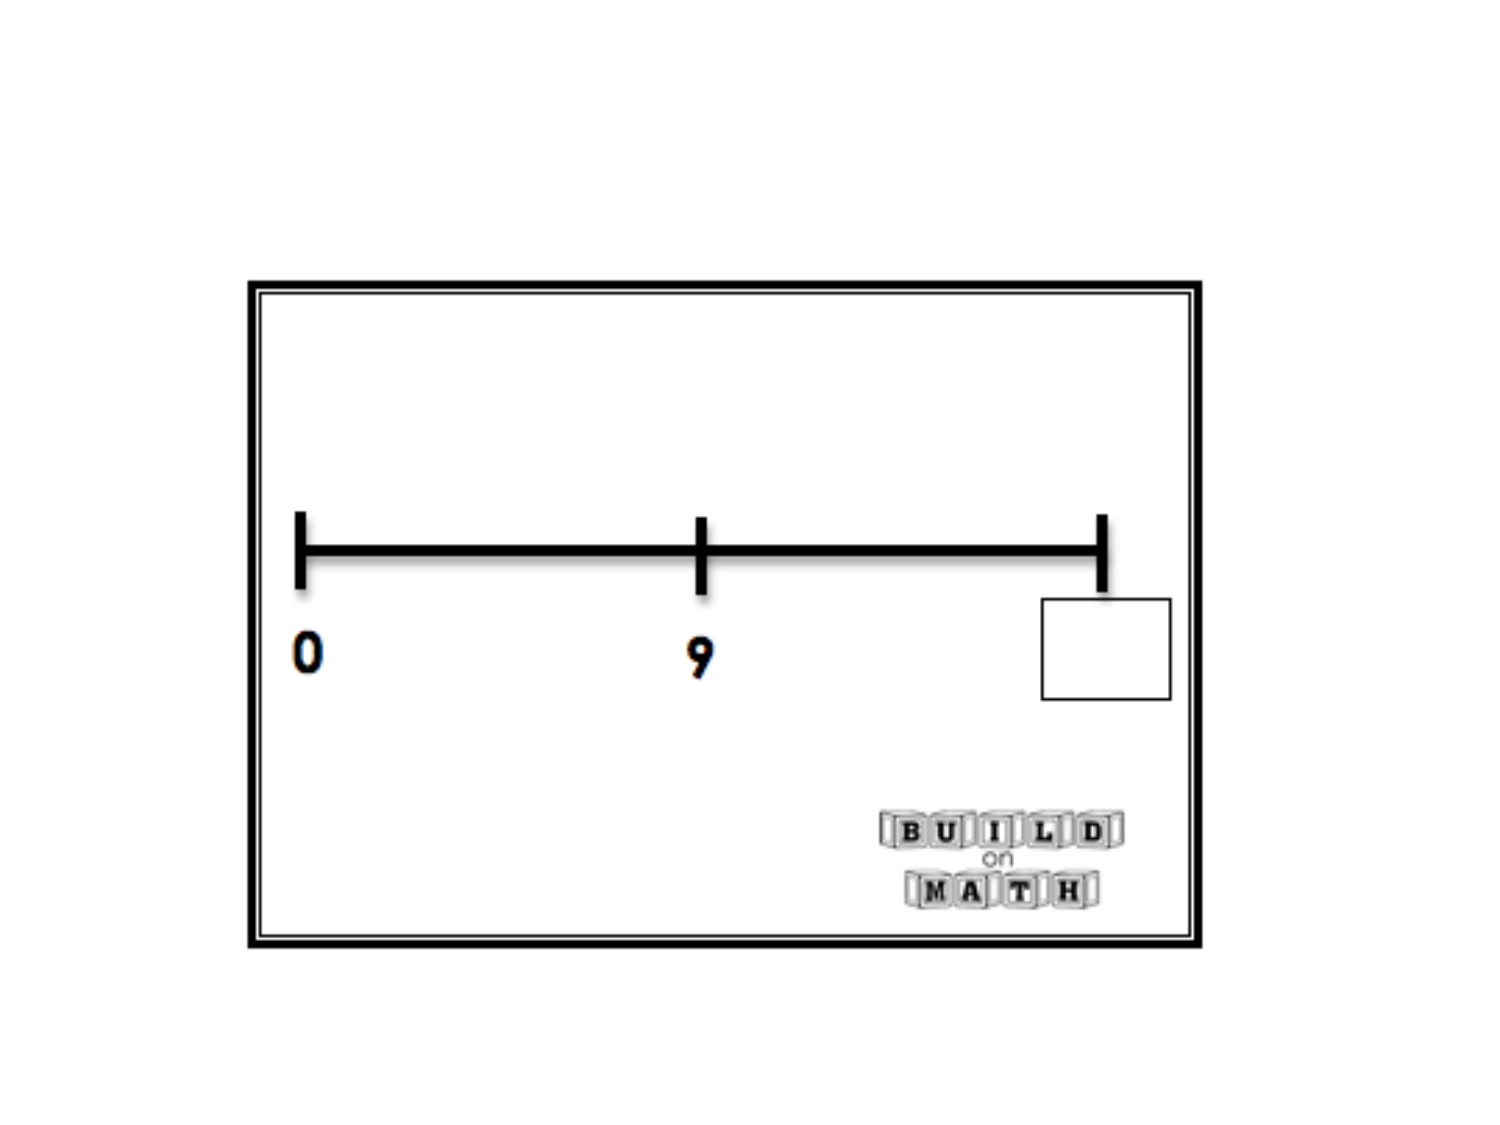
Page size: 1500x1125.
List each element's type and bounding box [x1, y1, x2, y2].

list [74, 262, 1426, 1006]
